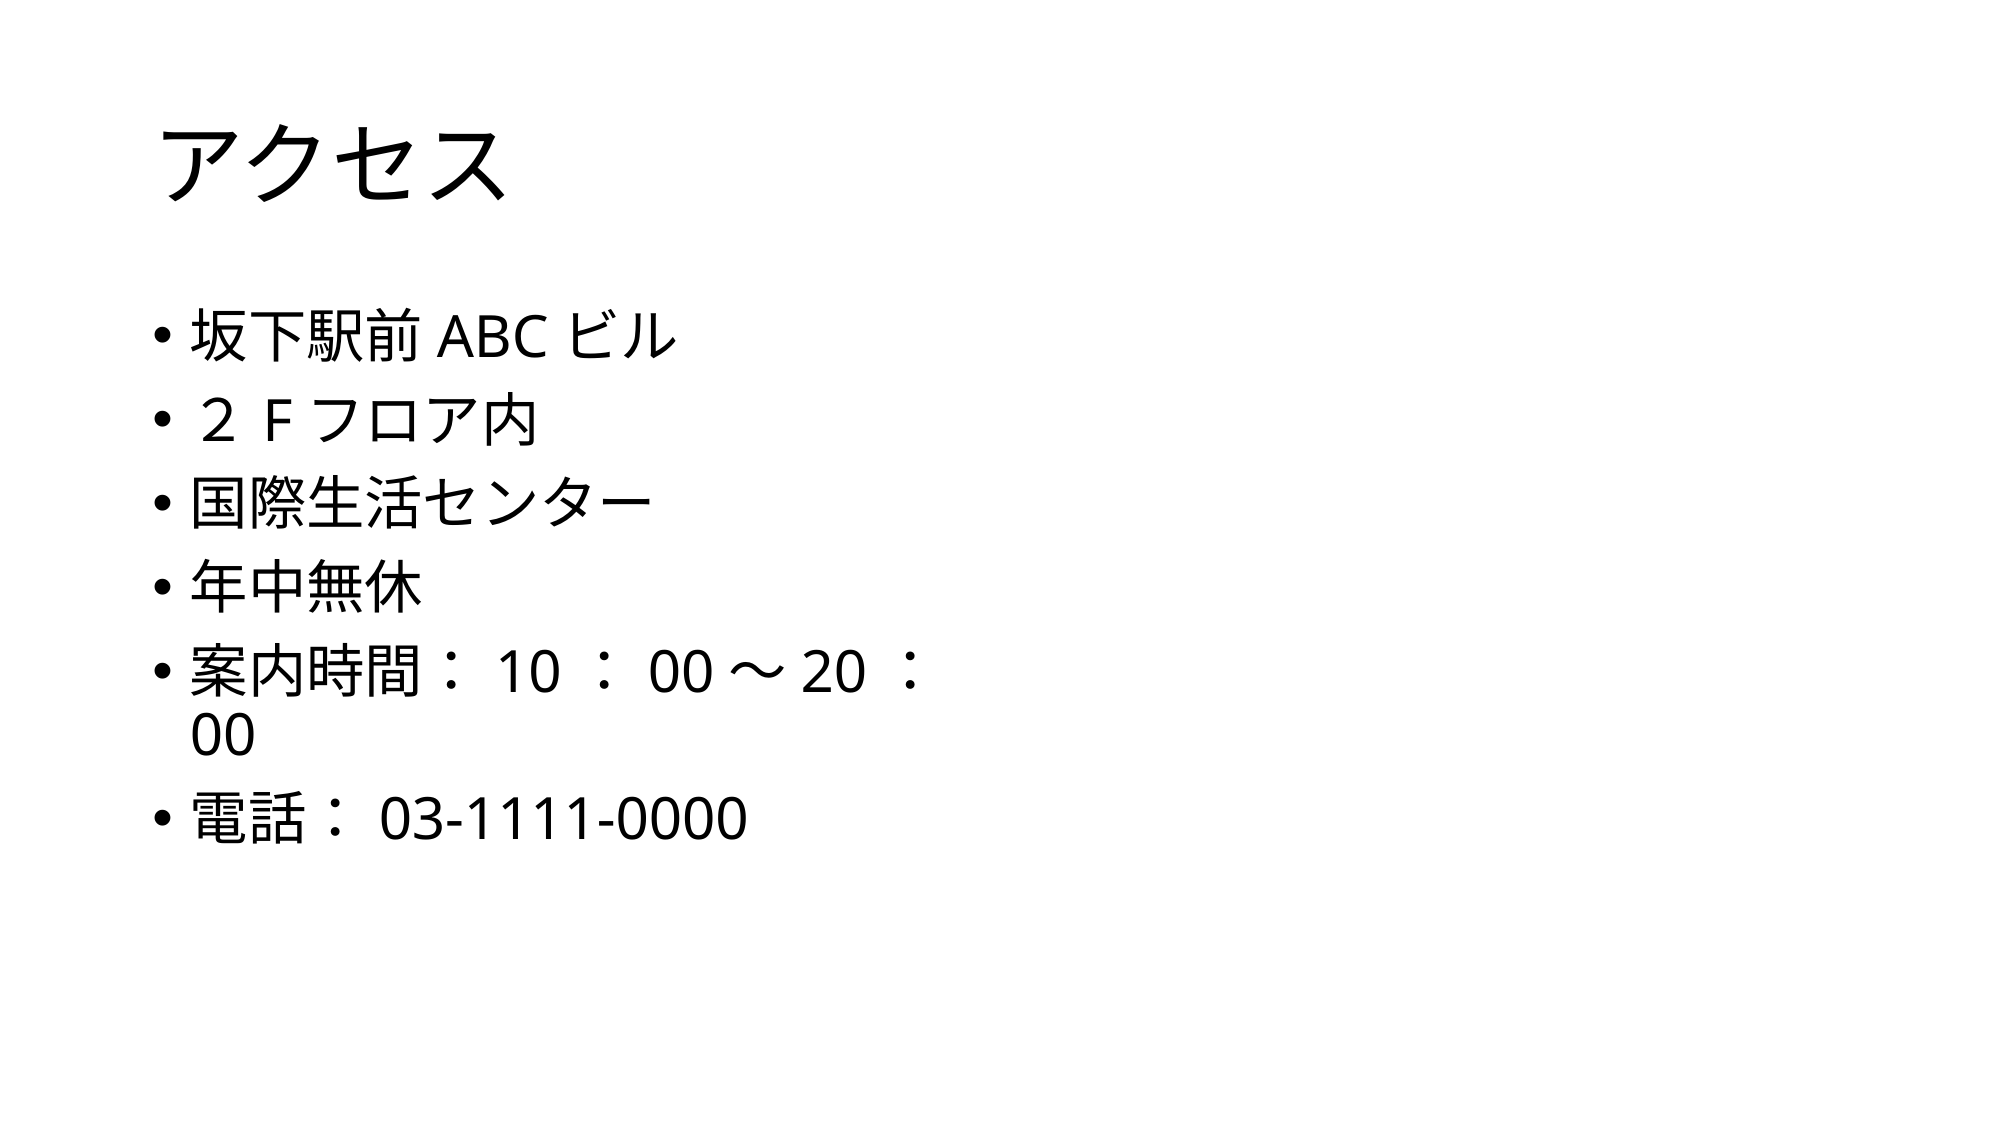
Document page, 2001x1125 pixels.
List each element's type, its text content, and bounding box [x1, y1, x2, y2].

list 坂下駅前ABCビル ２Fフロア内 国際生活センター 年中無休 案内時間：10：00～20：00 電話：03-1111-0000 [137, 299, 988, 1014]
title アクセス [137, 59, 1863, 278]
